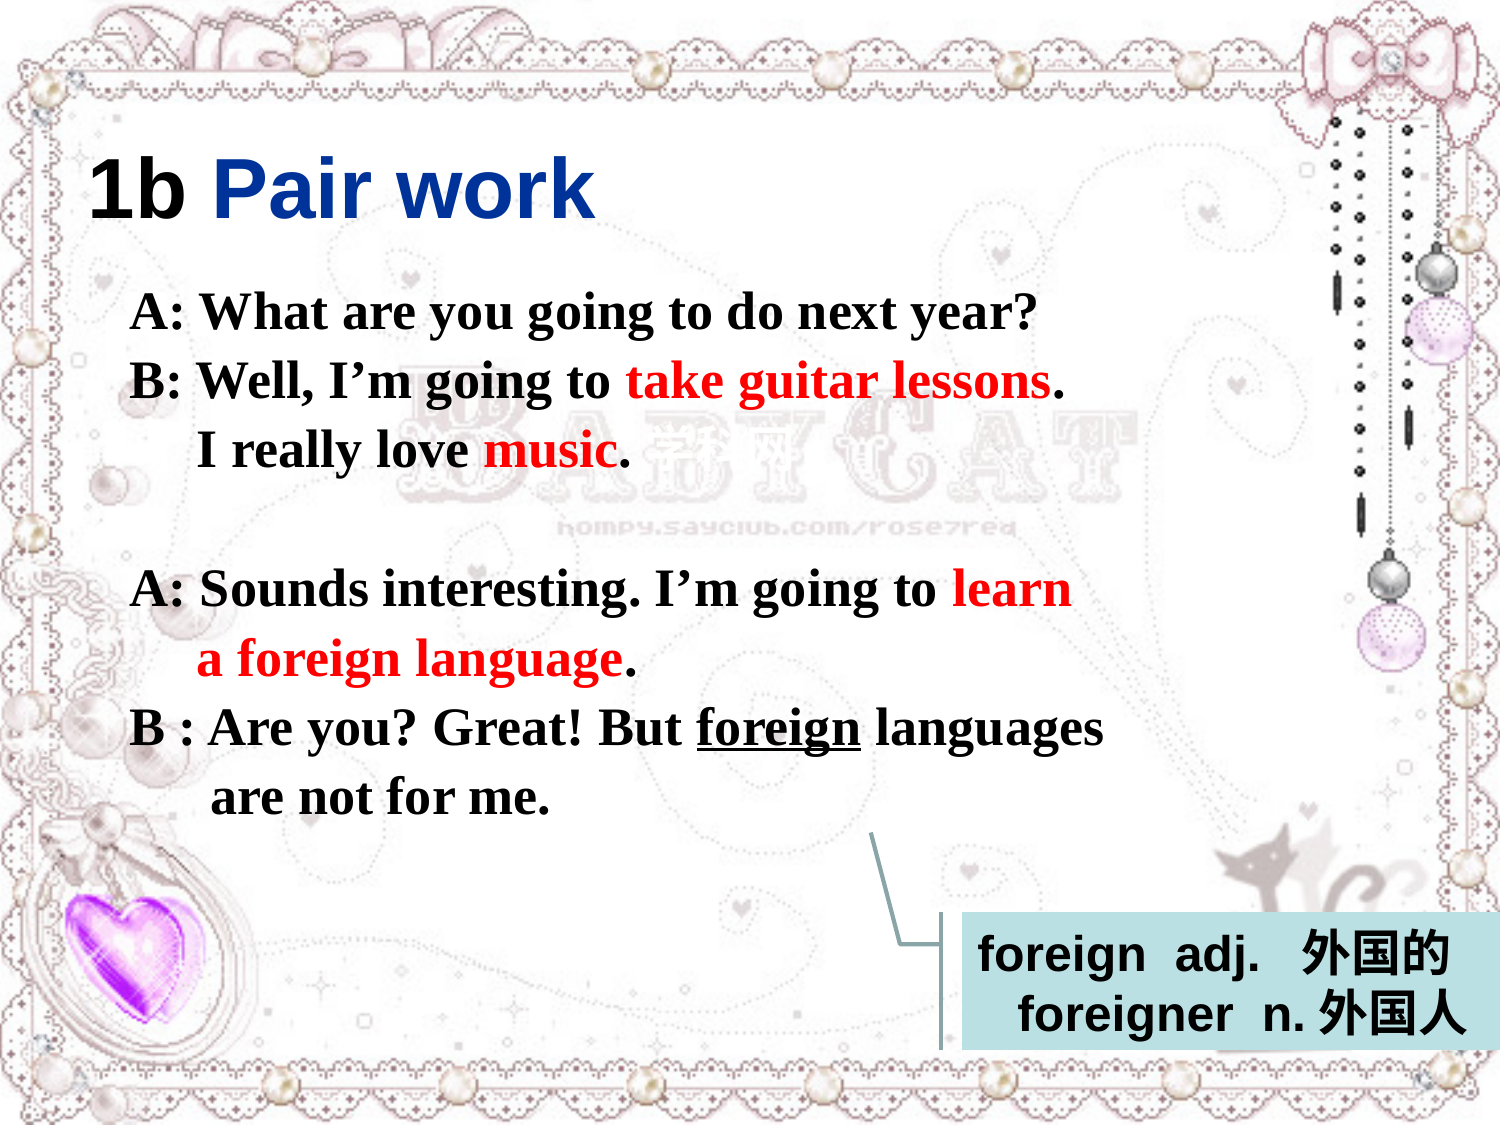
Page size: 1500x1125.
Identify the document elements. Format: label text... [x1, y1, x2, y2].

text_box foreign adj. 外国的 foreigner n.外国人 [868, 831, 943, 1050]
list A: What are you going to do next year? B: Well, I’m going to take guitar lessons. I really love music.学科网 A: Sounds interesting. I’m going to learn a foreign language. B : Are you? Great! But foreign languages are not for me. [114, 275, 1500, 851]
title 1b Pair work [72, 90, 687, 278]
picture [0, 0, 1500, 1125]
text_box foreign adj. 外国的 foreigner n.外国人 [962, 912, 1500, 1050]
